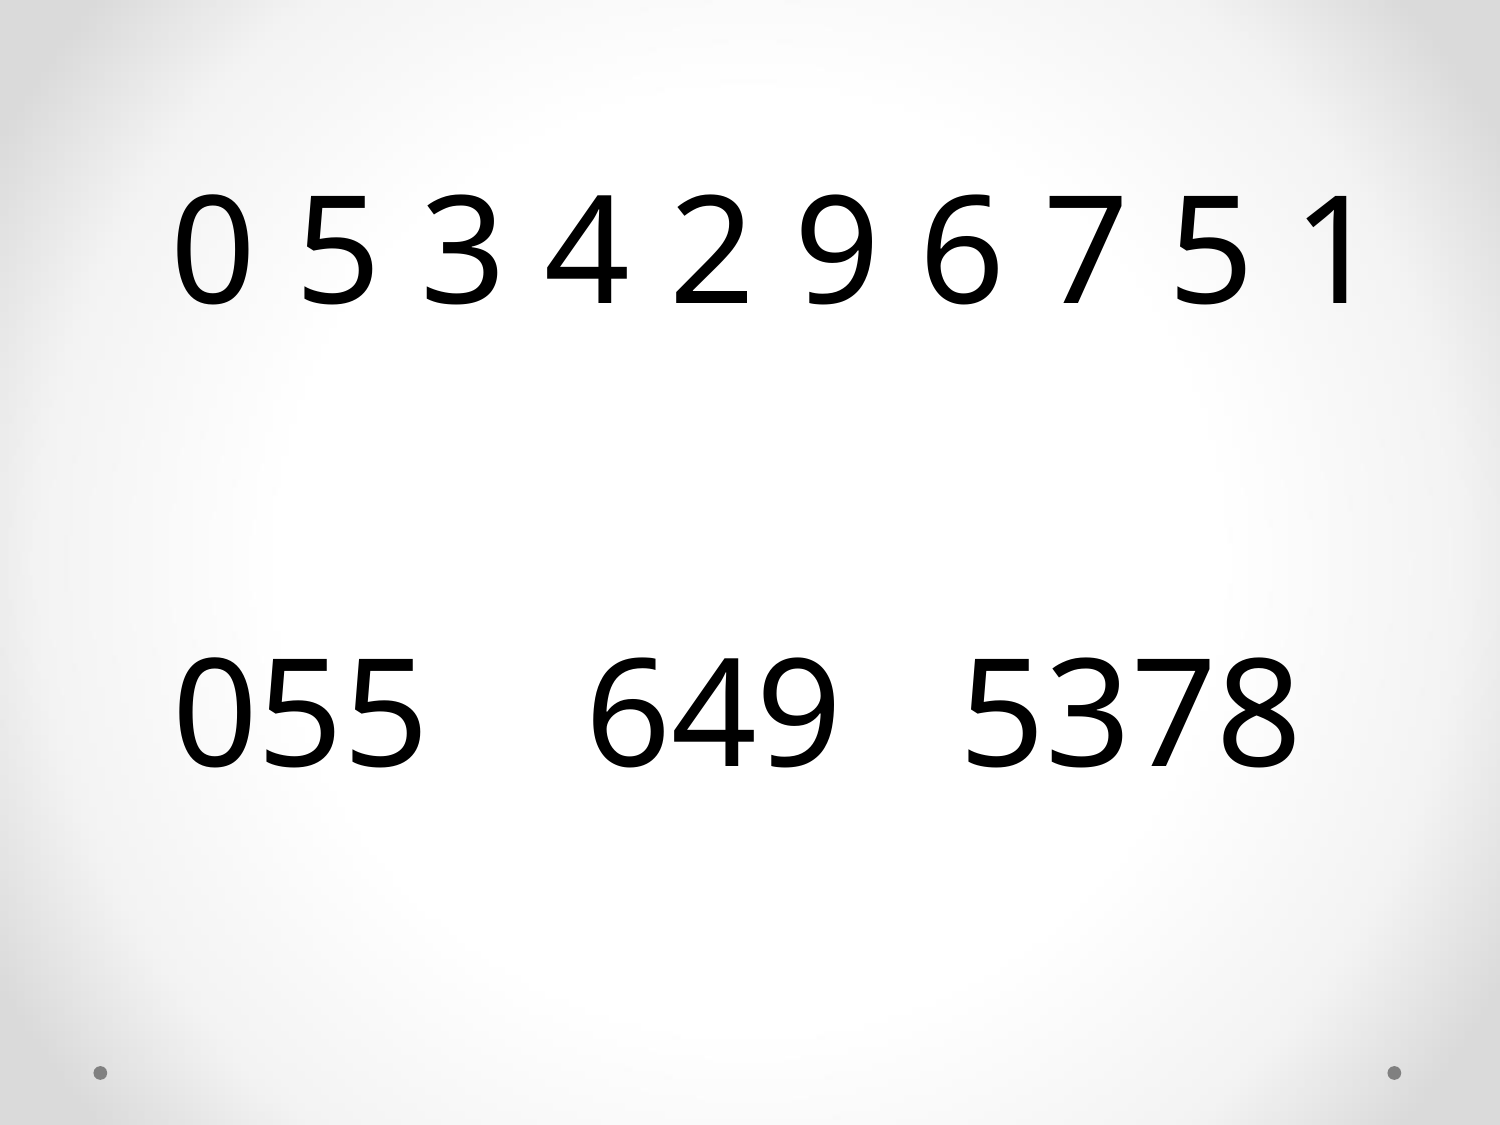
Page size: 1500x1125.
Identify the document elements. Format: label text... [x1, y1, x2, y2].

text_box 055 649 5378 [62, 612, 1413, 800]
picture [0, 0, 1500, 1125]
text_box 0 5 3 4 2 9 6 7 5 1 [99, 149, 1450, 338]
